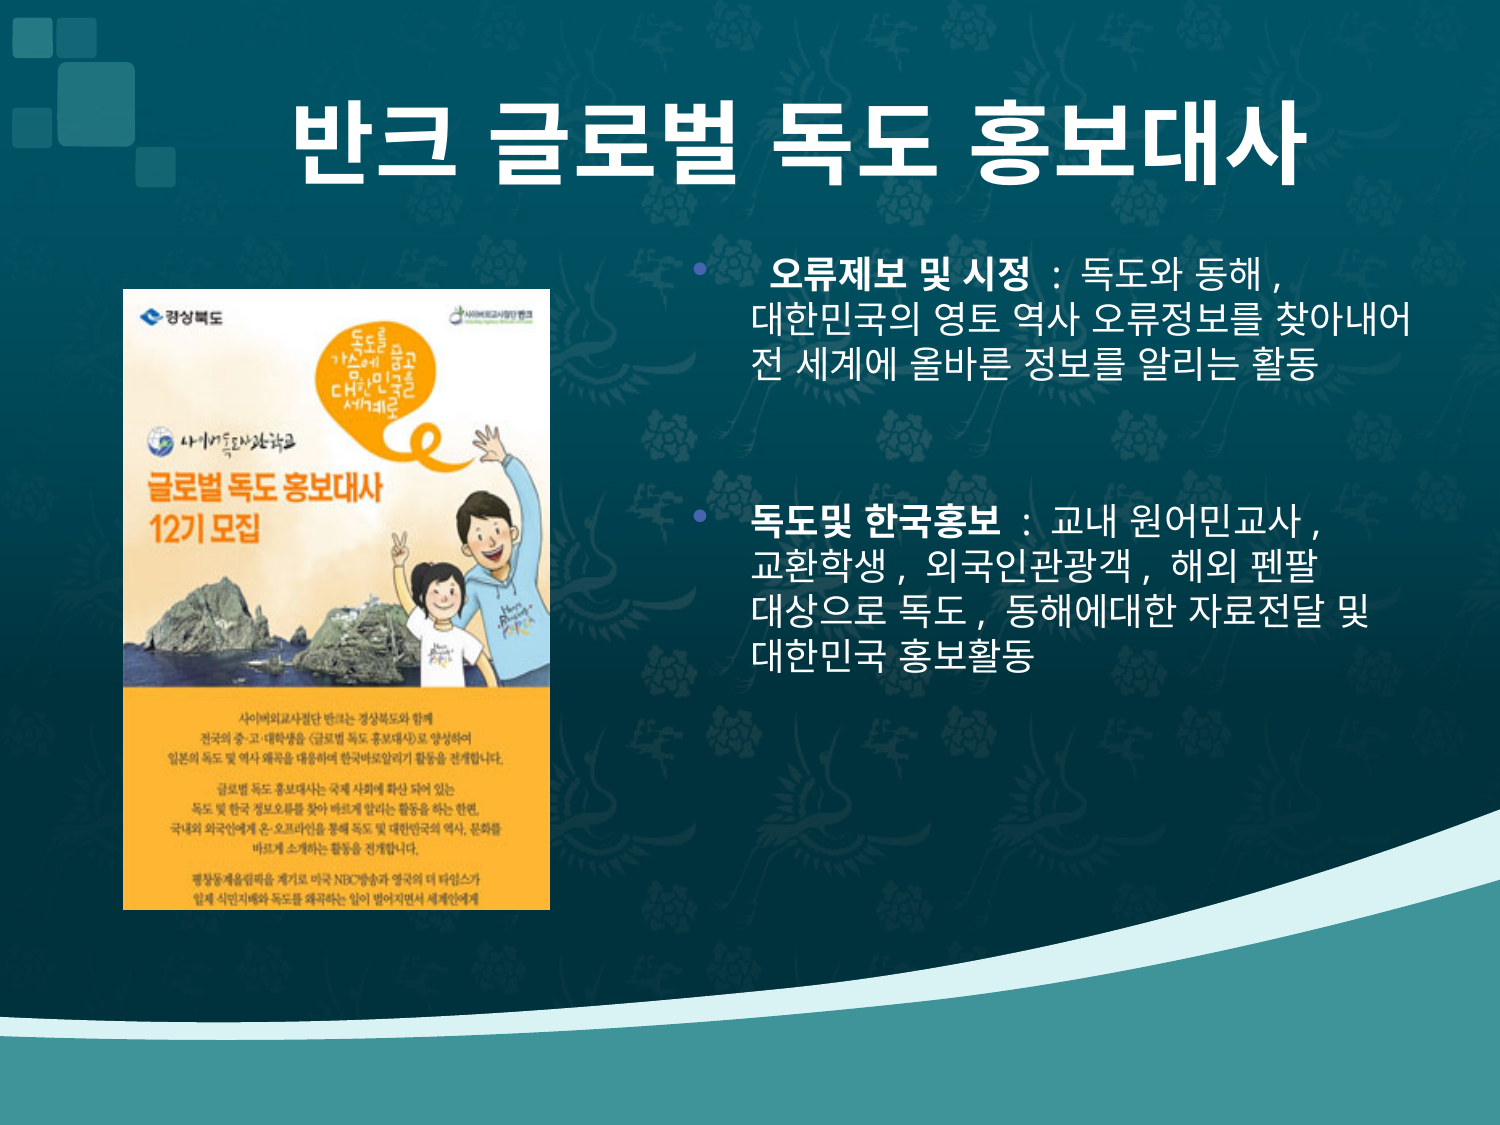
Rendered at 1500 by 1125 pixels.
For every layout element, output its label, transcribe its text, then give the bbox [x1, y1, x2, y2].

list 오류제보 및 시정 : 독도와 동해, 대한민국의 영토 역사 오류정보를 찾아내어 전 세계에 올바른 정보를 알리는 활동 독도및 한국홍보 : 교내 원어민교사, 교환학생, 외국인관광객, 해외 펜팔 대상으로 독도, 동해에대한 자료전달 및 대한민국 홍보활동 [679, 243, 1447, 986]
picture [123, 289, 550, 910]
title 반크 글로벌 독도 홍보대사 [187, 58, 1414, 223]
